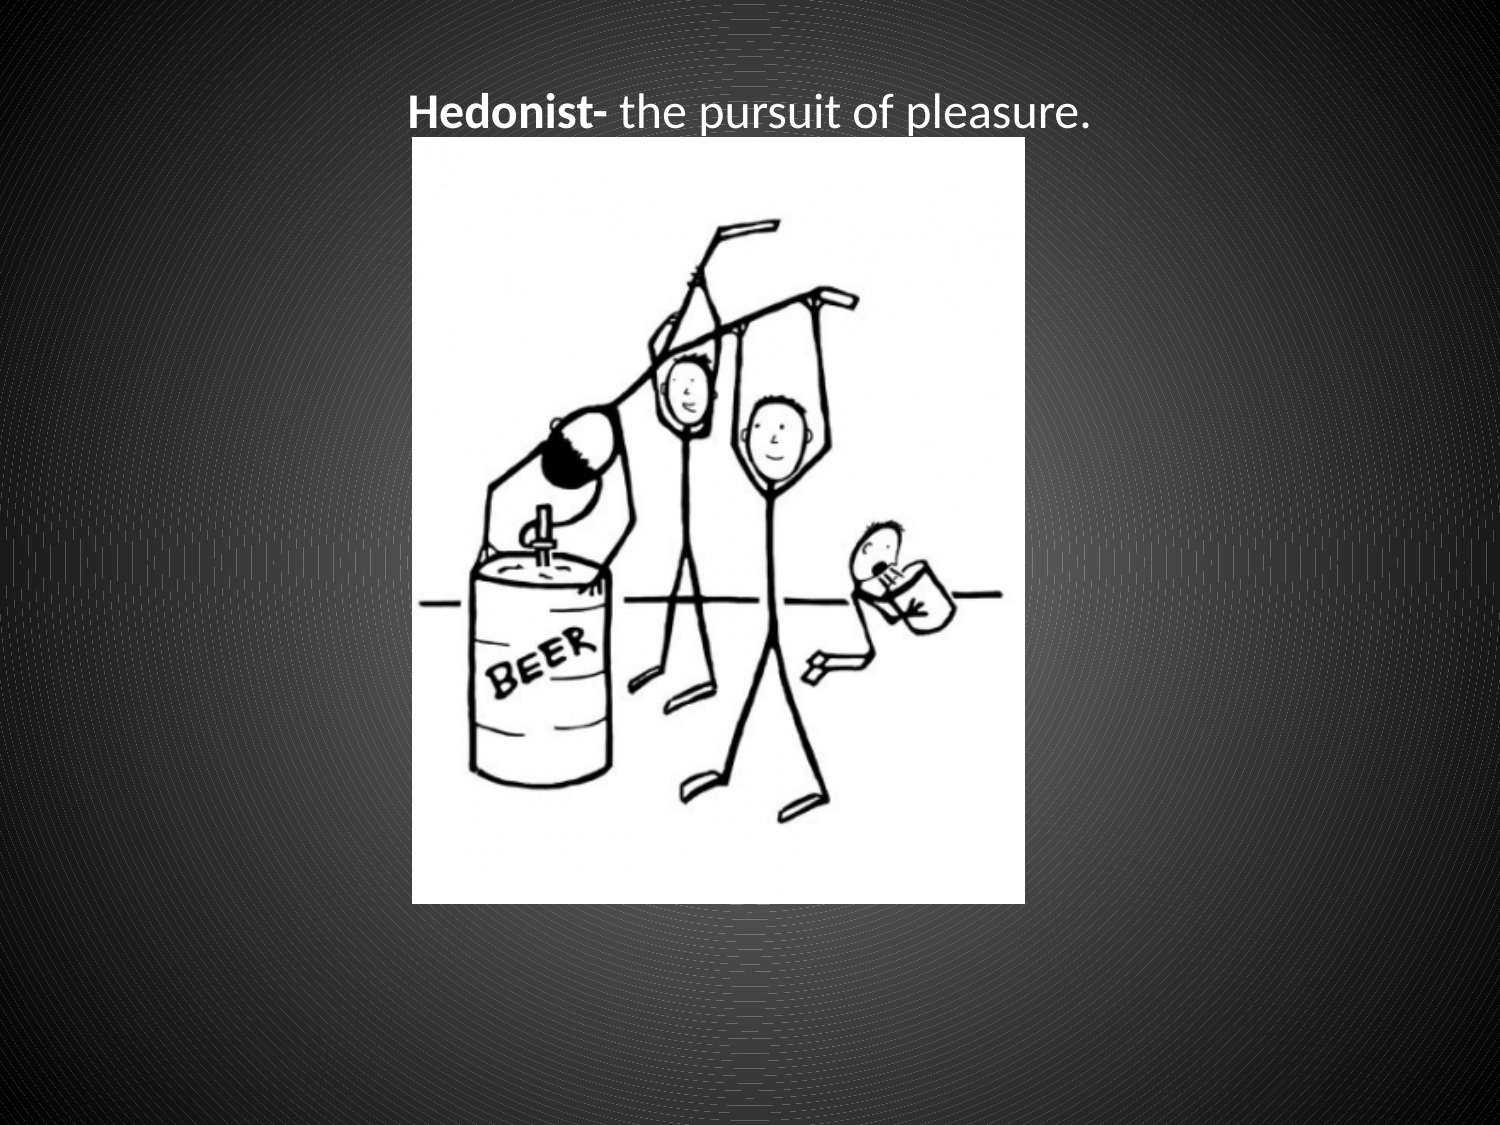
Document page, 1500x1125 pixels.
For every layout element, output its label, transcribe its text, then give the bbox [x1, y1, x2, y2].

title Hedonist- the pursuit of pleasure. [75, 45, 1425, 233]
picture [412, 137, 1026, 904]
